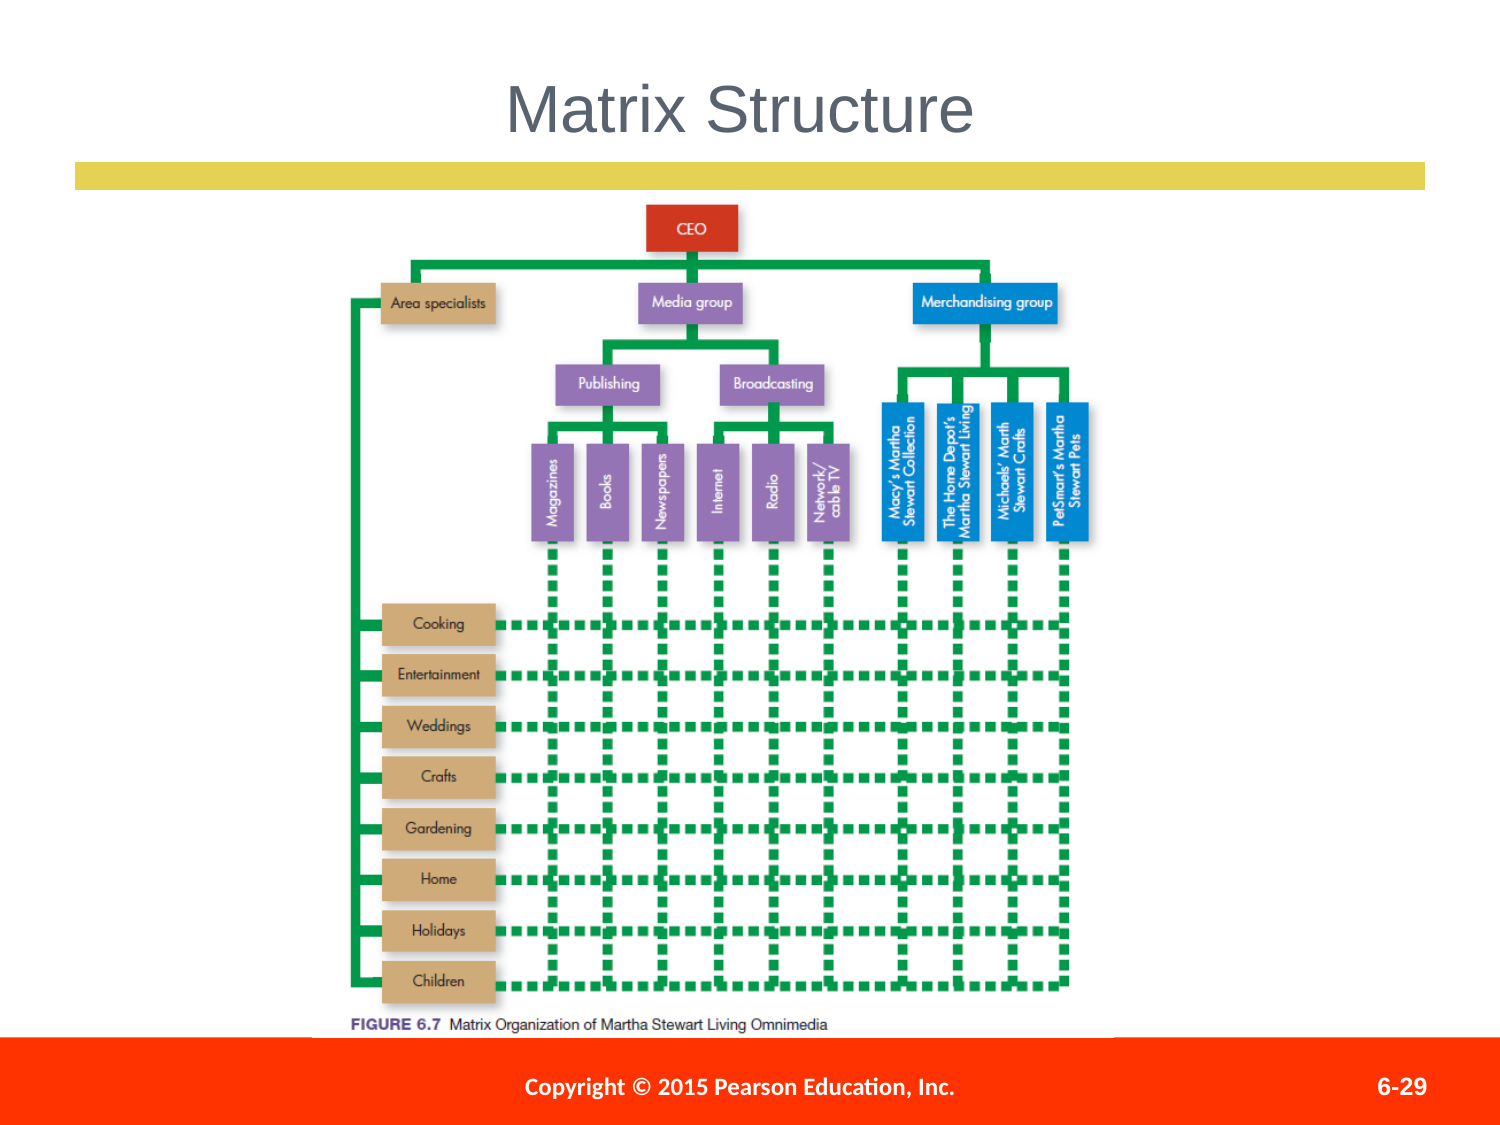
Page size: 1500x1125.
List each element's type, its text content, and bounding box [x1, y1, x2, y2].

title Matrix Structure [74, 12, 1426, 201]
picture [312, 199, 1114, 1038]
